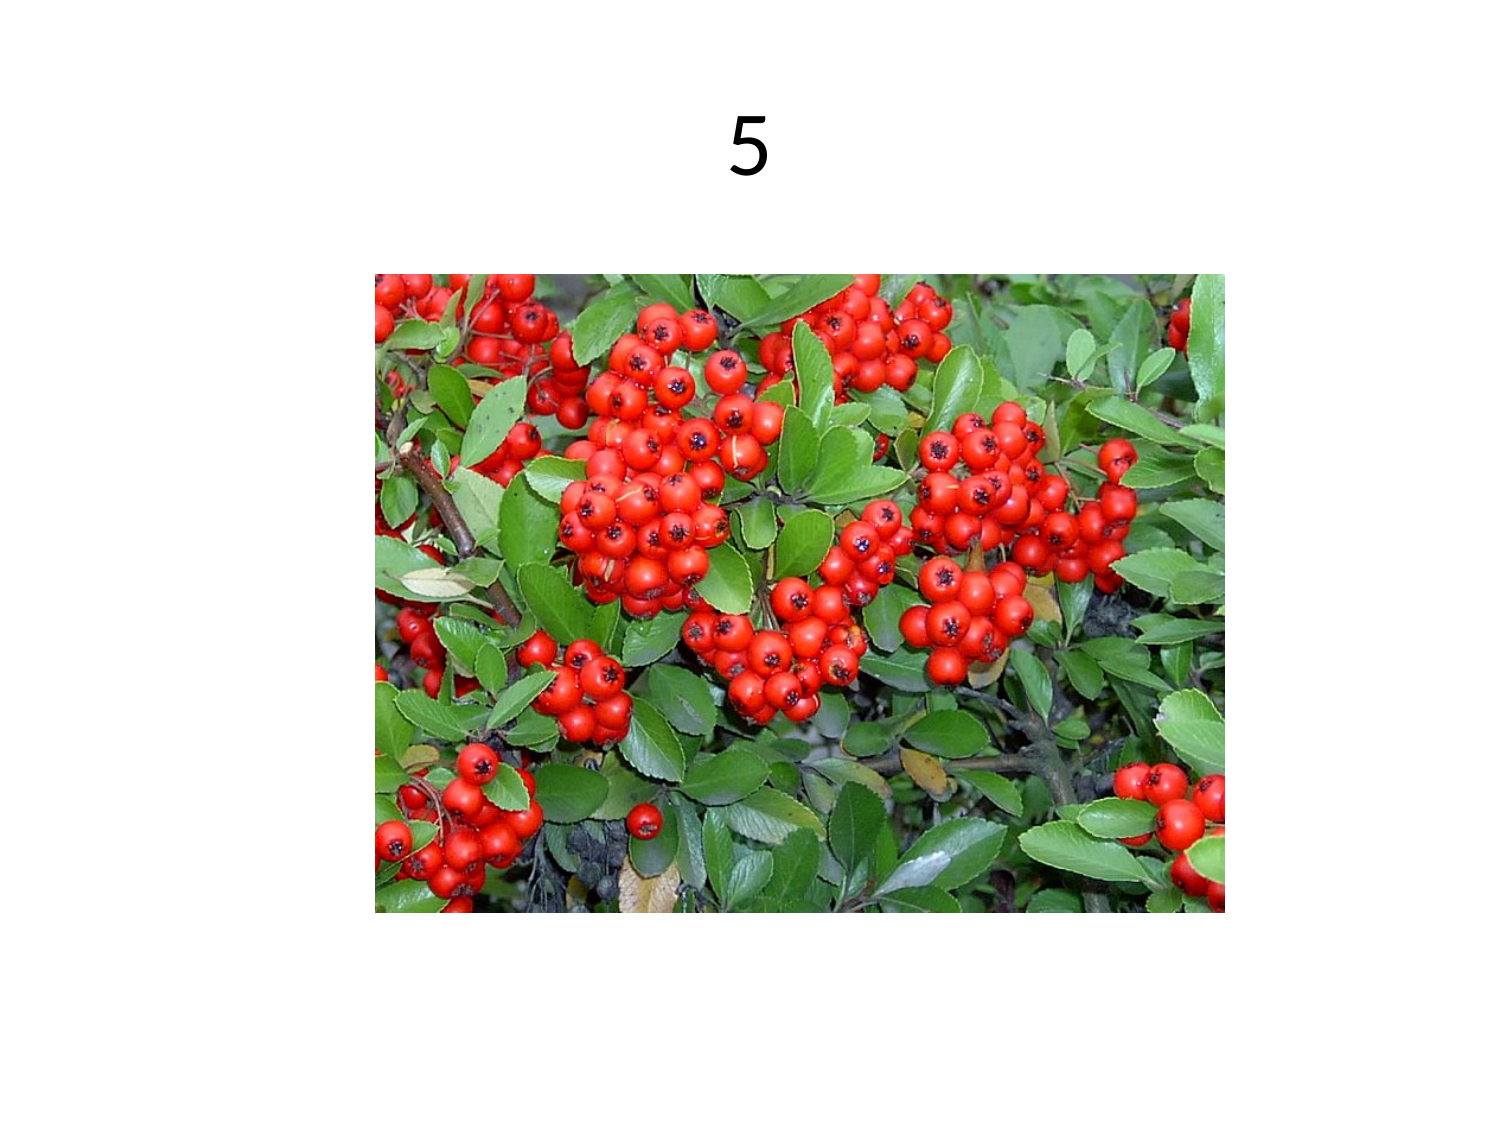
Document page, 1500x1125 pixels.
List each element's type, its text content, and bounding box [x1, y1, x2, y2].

title 5 [75, 45, 1425, 233]
picture [374, 274, 1225, 913]
